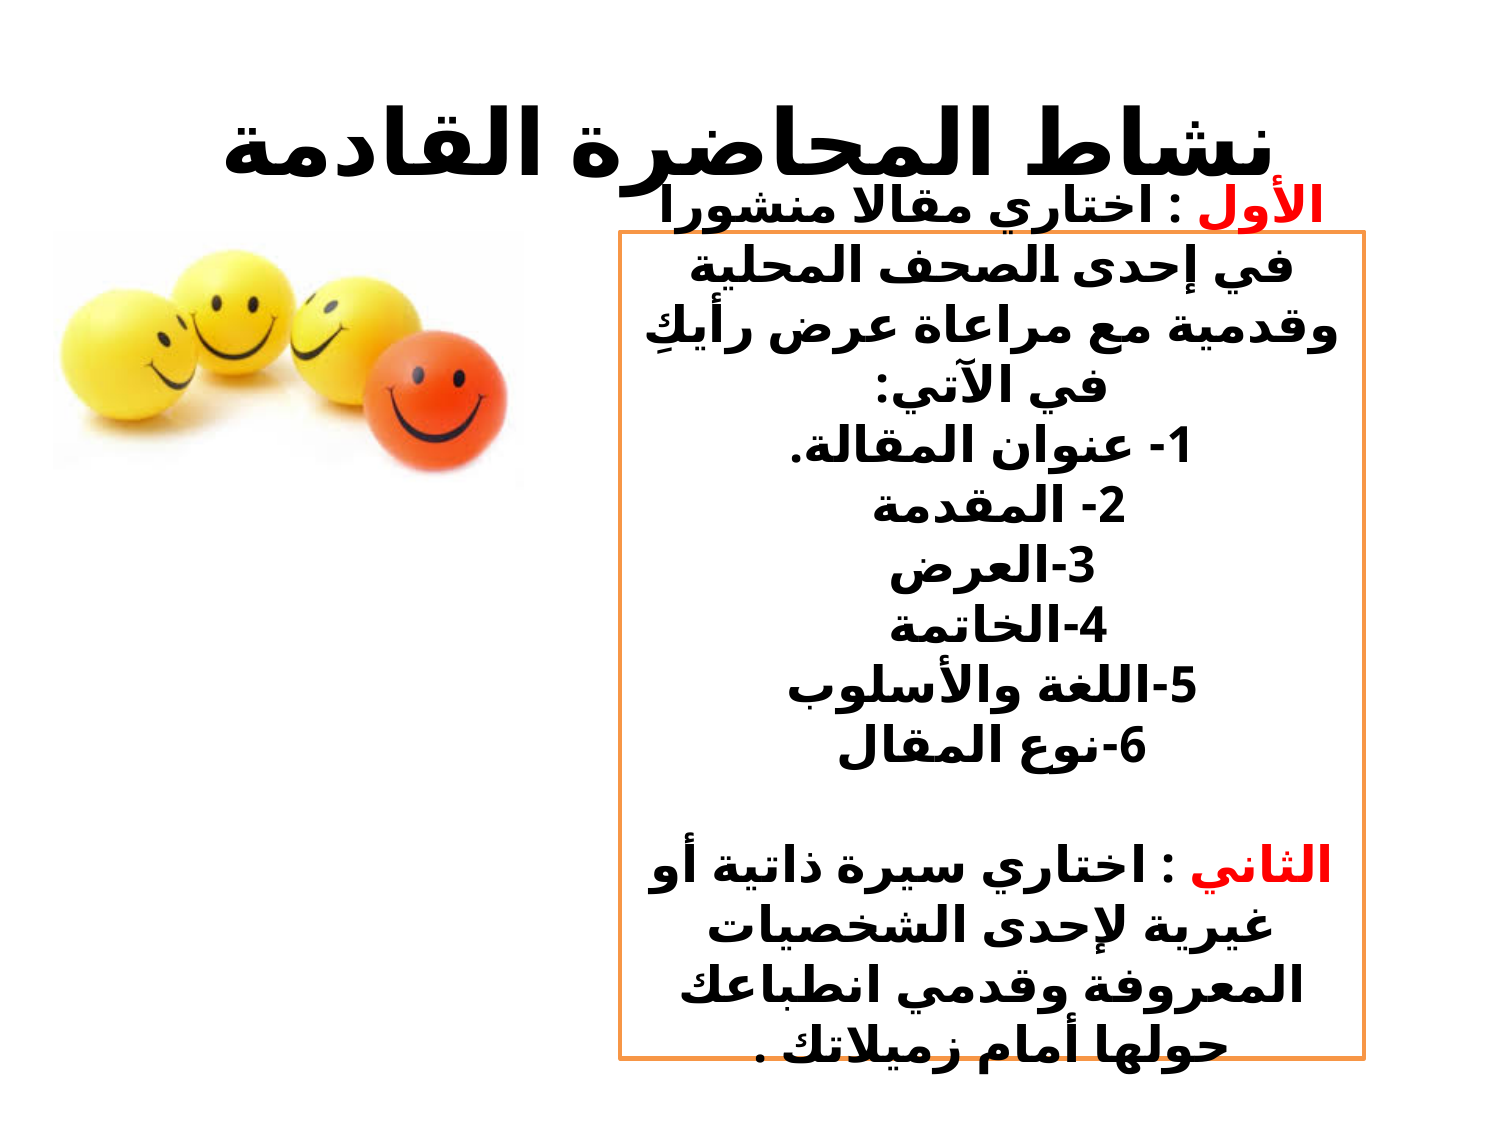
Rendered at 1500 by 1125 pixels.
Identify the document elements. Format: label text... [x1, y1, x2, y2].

text_box الأول : اختاري مقالا منشورا في إحدى الصحف المحلية وقدمية مع مراعاة عرض رأيكِ في الآتي: 1- عنوان المقالة. 2- المقدمة 3-العرض 4-الخاتمة 5-اللغة والأسلوب 6-نوع المقال الثاني : اختاري سيرة ذاتية أو غيرية لإحدى الشخصيات المعروفة وقدمي انطباعك حولها أمام زميلاتك . [618, 230, 1366, 1061]
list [52, 231, 524, 493]
title نشاط المحاضرة القادمة [75, 45, 1425, 233]
